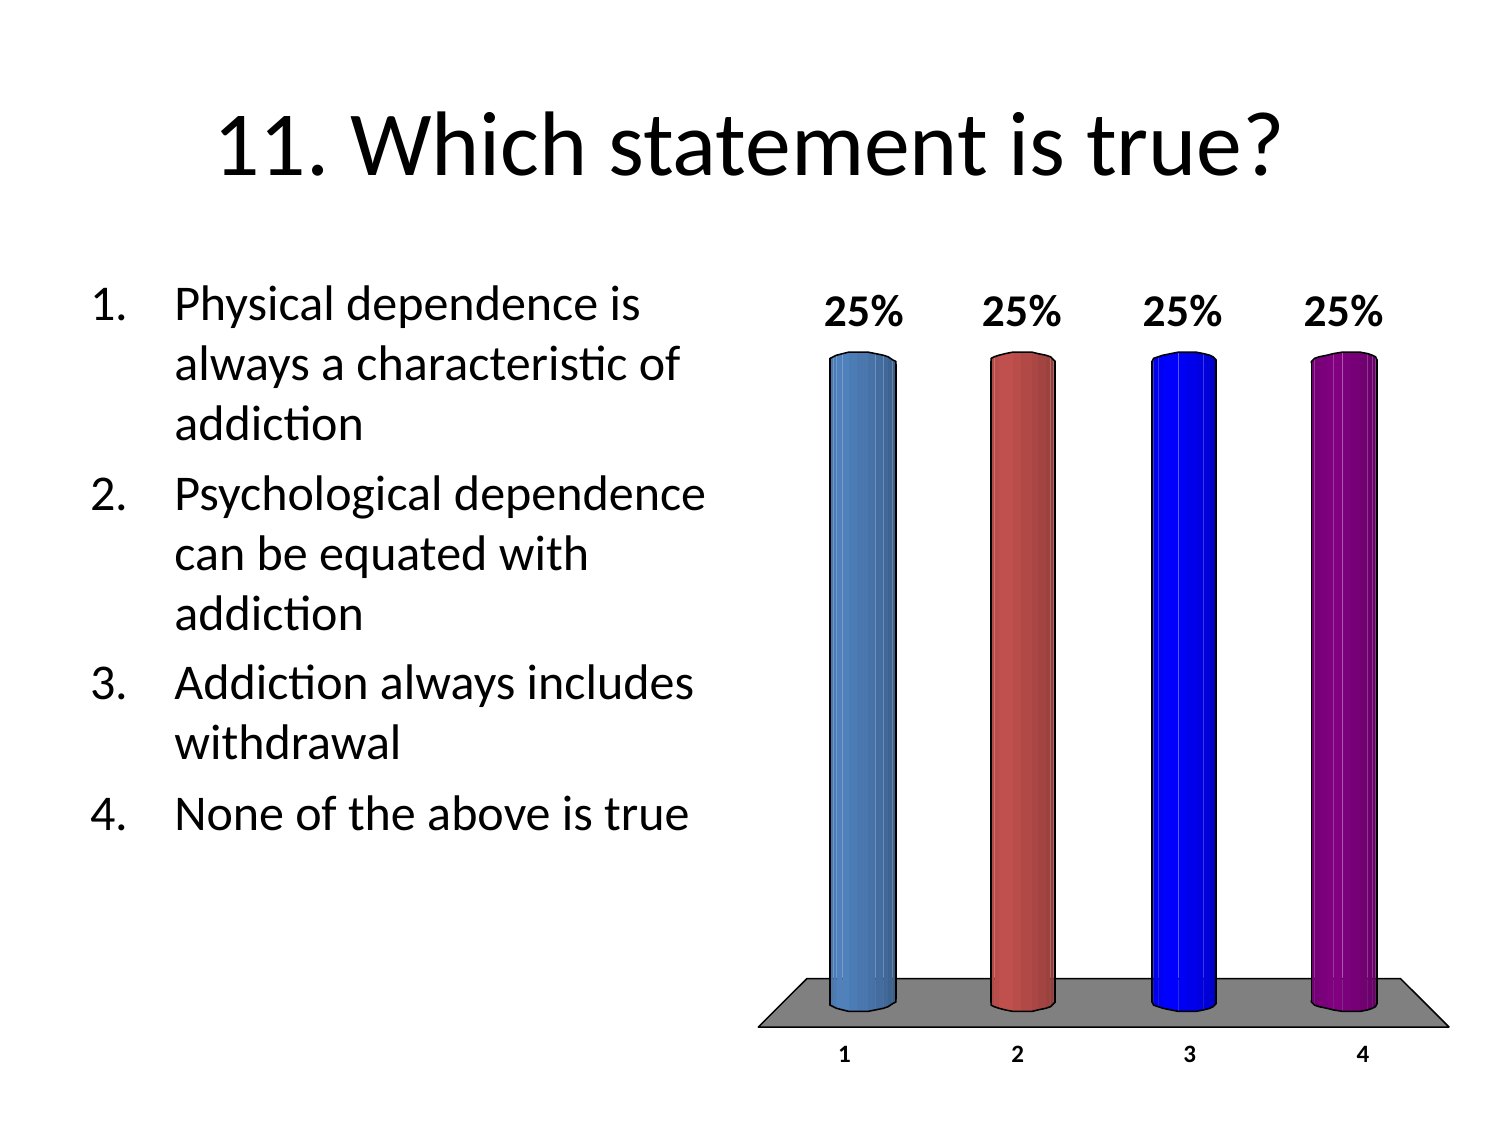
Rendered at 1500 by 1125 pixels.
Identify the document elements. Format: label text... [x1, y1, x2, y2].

title 11. Which statement is true? [75, 45, 1425, 233]
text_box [739, 270, 1490, 1115]
list Physical dependence is always a characteristic of addiction Psychological dependence can be equated with addiction Addiction always includes withdrawal None of the above is true [75, 262, 750, 1005]
